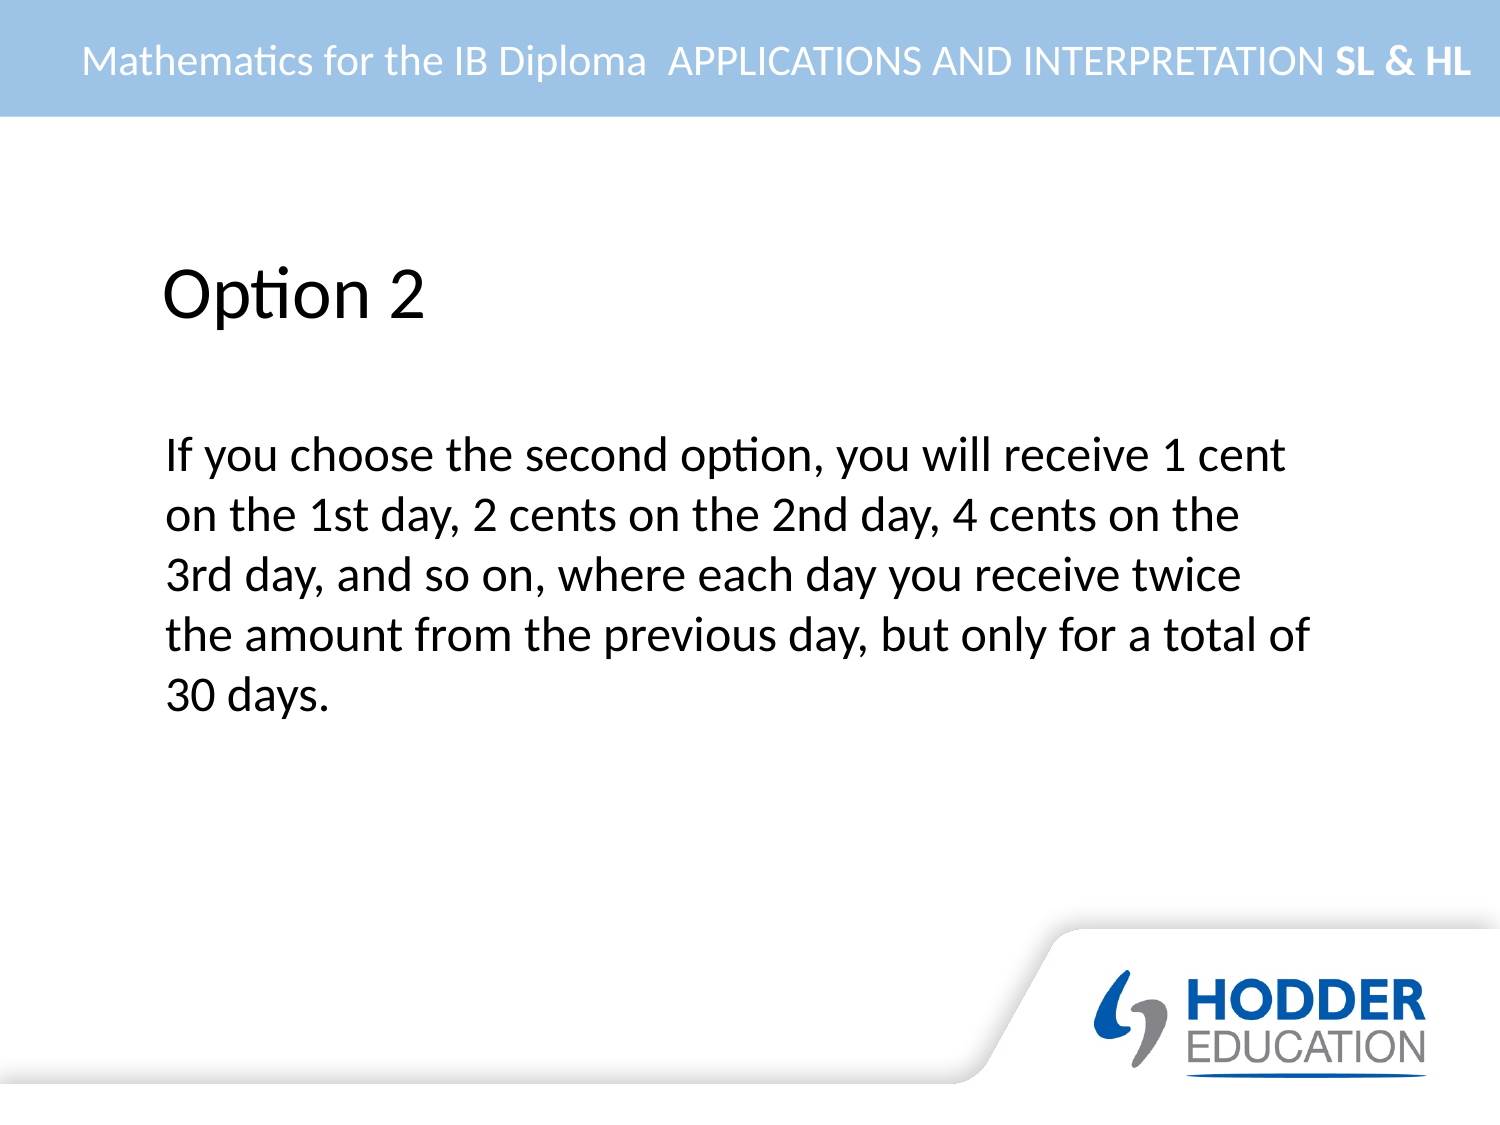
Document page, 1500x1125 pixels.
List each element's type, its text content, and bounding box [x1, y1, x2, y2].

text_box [0, 893, 1500, 1125]
text_box If you choose the second option, you will receive 1 cent on the 1st day, 2 cents on the 2nd day, 4 cents on the 3rd day, and so on, where each day you receive twice the amount from the previous day, but only for a total of 30 days. [147, 413, 1329, 729]
text_box Mathematics for the IB Diploma APPLICATIONS AND INTERPRETATION SL & HL [0, 0, 1500, 118]
text_box Option 2 [147, 236, 1233, 341]
